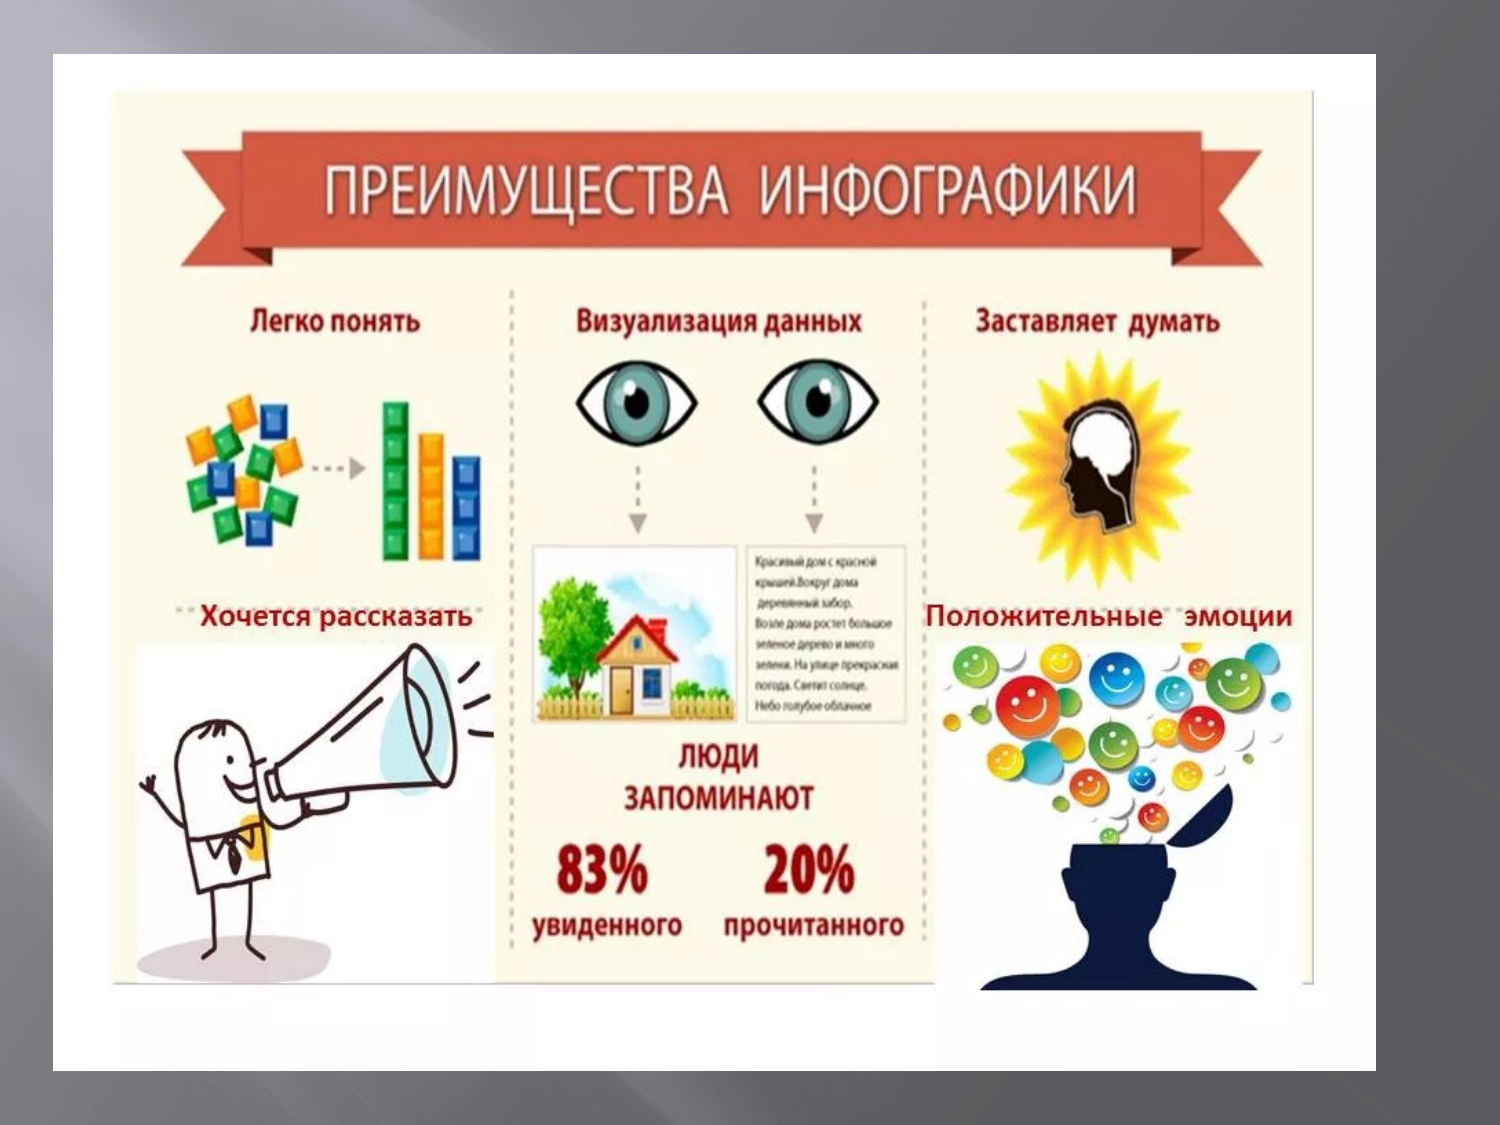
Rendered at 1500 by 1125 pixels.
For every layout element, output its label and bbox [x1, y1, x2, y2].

picture [52, 54, 1377, 1071]
